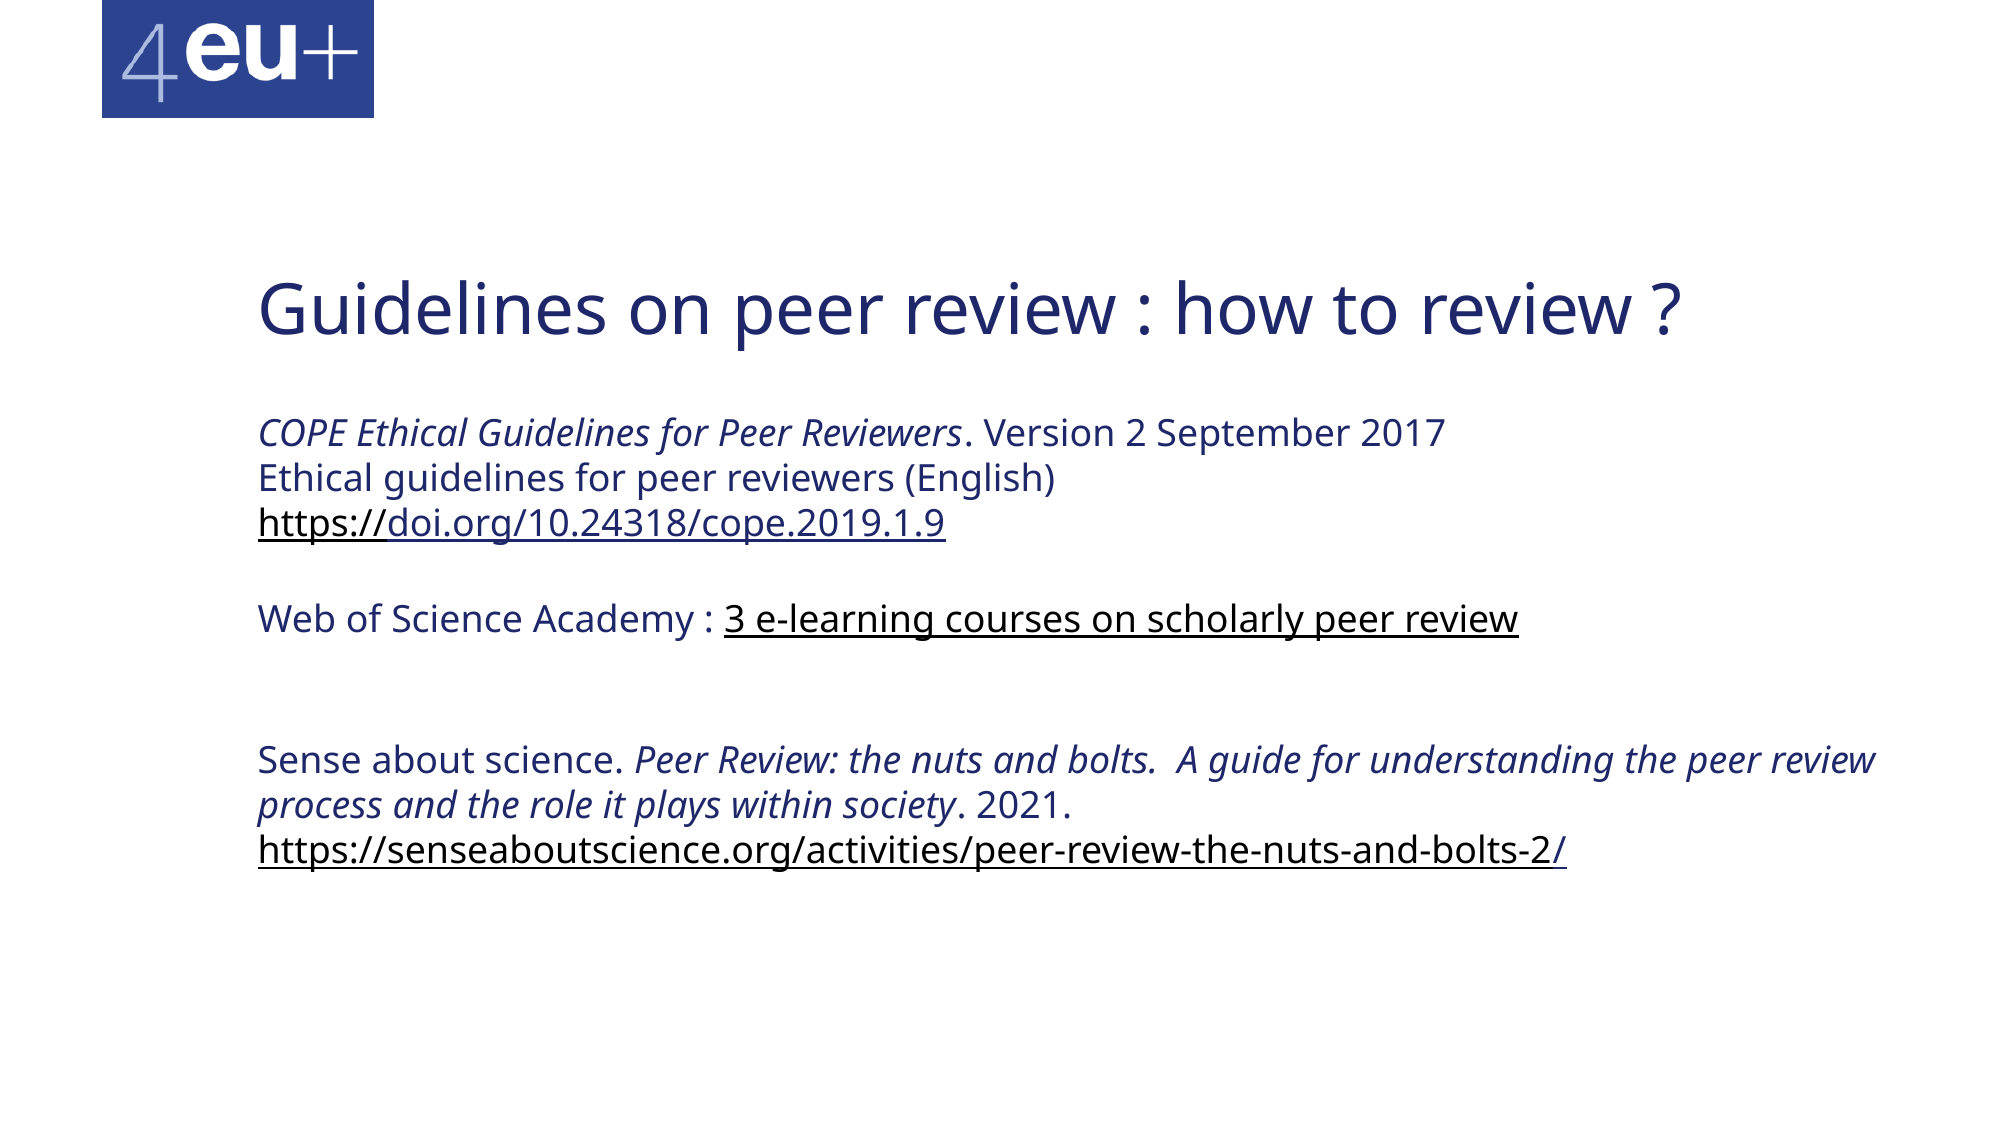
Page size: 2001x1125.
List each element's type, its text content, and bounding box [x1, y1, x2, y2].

picture [102, 0, 374, 118]
title Guidelines on peer review : how to review ? [251, 162, 1957, 350]
list COPE Ethical Guidelines for Peer Reviewers. Version 2 September 2017 Ethical guidelines for peer reviewers (English) https://doi.org/10.24318/cope.2019.1.9 Web of Science Academy : 3 e-learning courses on scholarly peer review Sense about science. Peer Review: the nuts and bolts. A guide for understanding the peer review process and the role it plays within society. 2021. https://senseaboutscience.org/activities/peer-review-the-nuts-and-bolts-2/ [251, 408, 1906, 1035]
